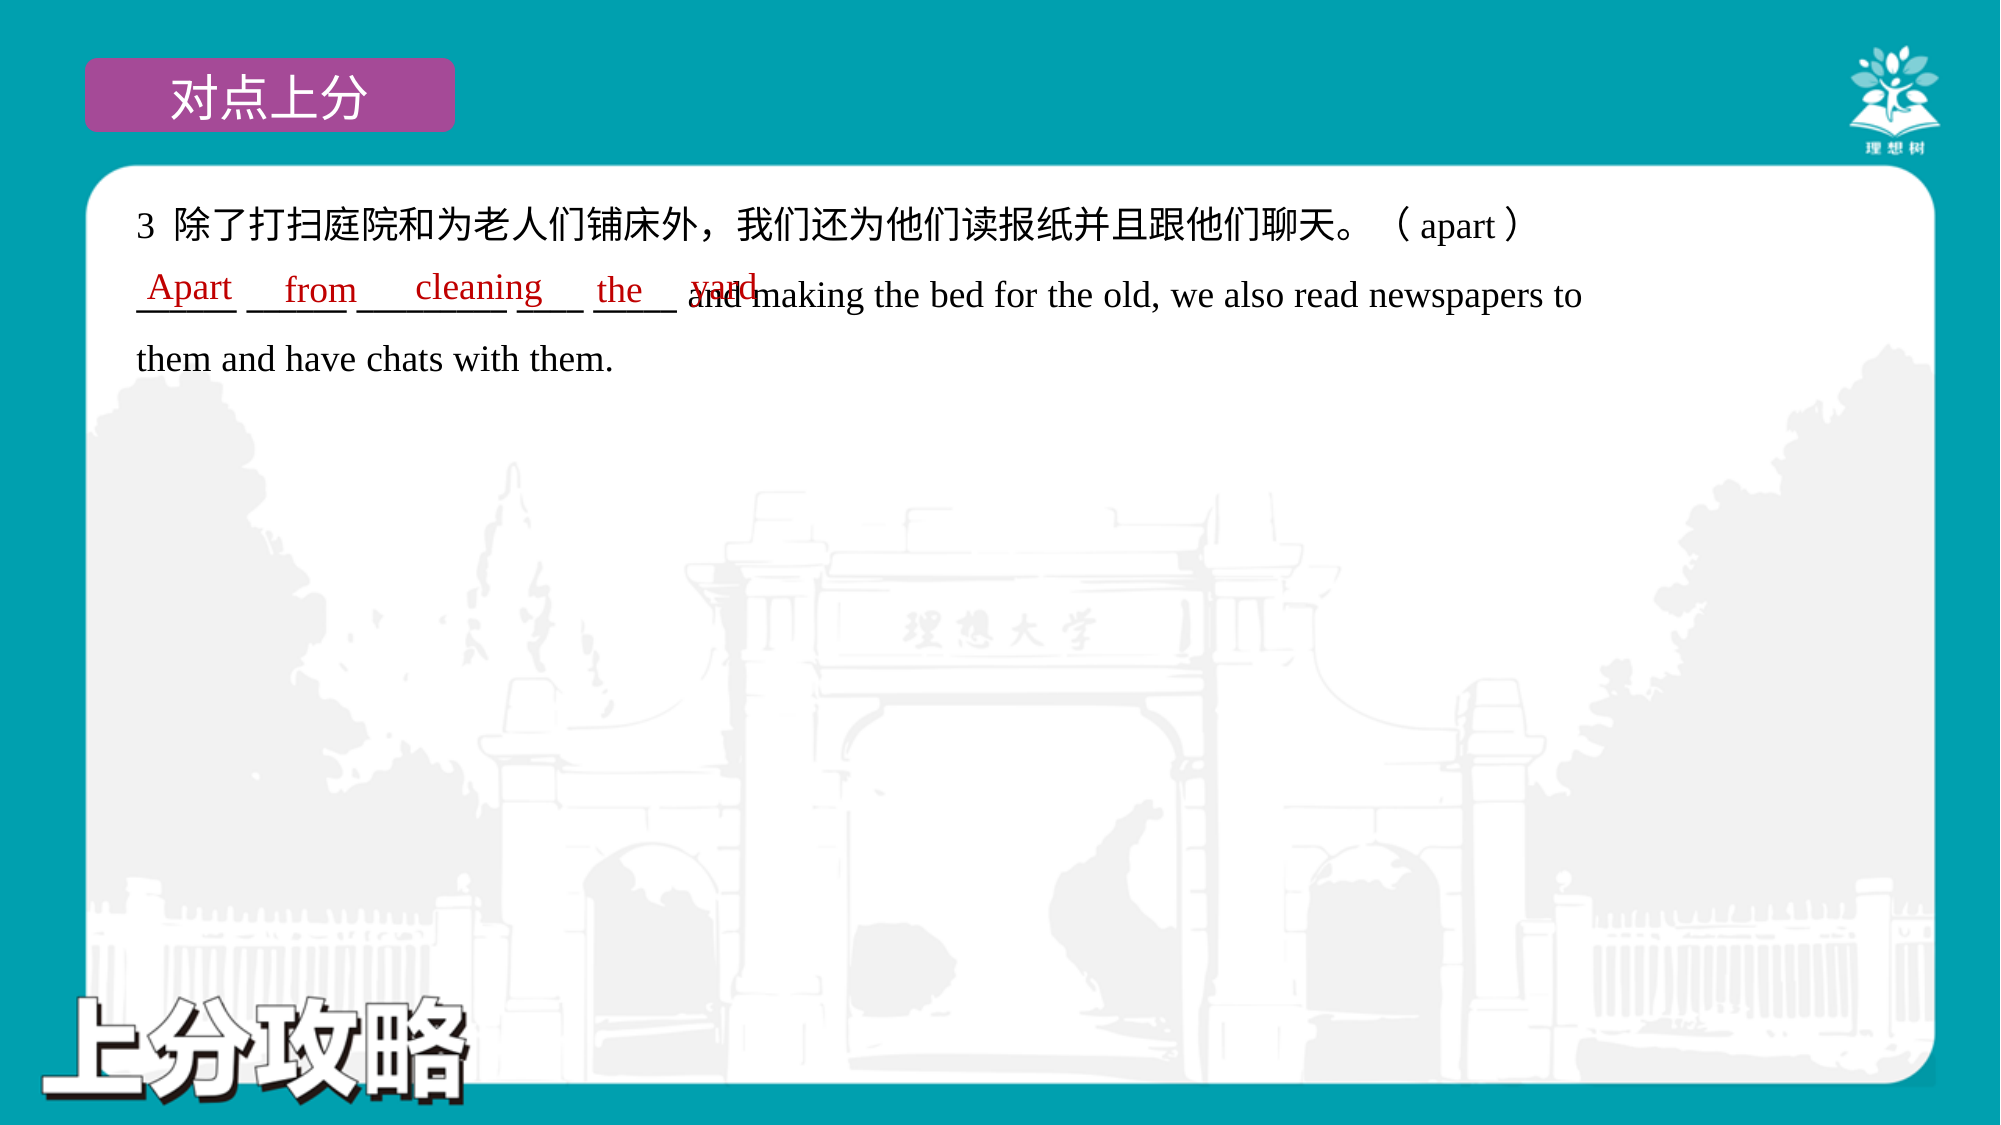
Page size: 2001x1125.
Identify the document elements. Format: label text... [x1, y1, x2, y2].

text_box the [583, 240, 657, 303]
text_box yard [676, 238, 771, 300]
text_box Apart [133, 238, 246, 300]
text_box from [270, 240, 371, 303]
text_box cleaning [401, 238, 557, 300]
picture [0, 0, 2000, 1125]
text_box 3 除了打扫庭院和为老人们铺床外，我们还为他们读报纸并且跟他们聊天。（apart） ______ ______ _________ ____ _____ and making the bed for the old, we also read newspapers to them and have chats with them. [136, 177, 1865, 373]
